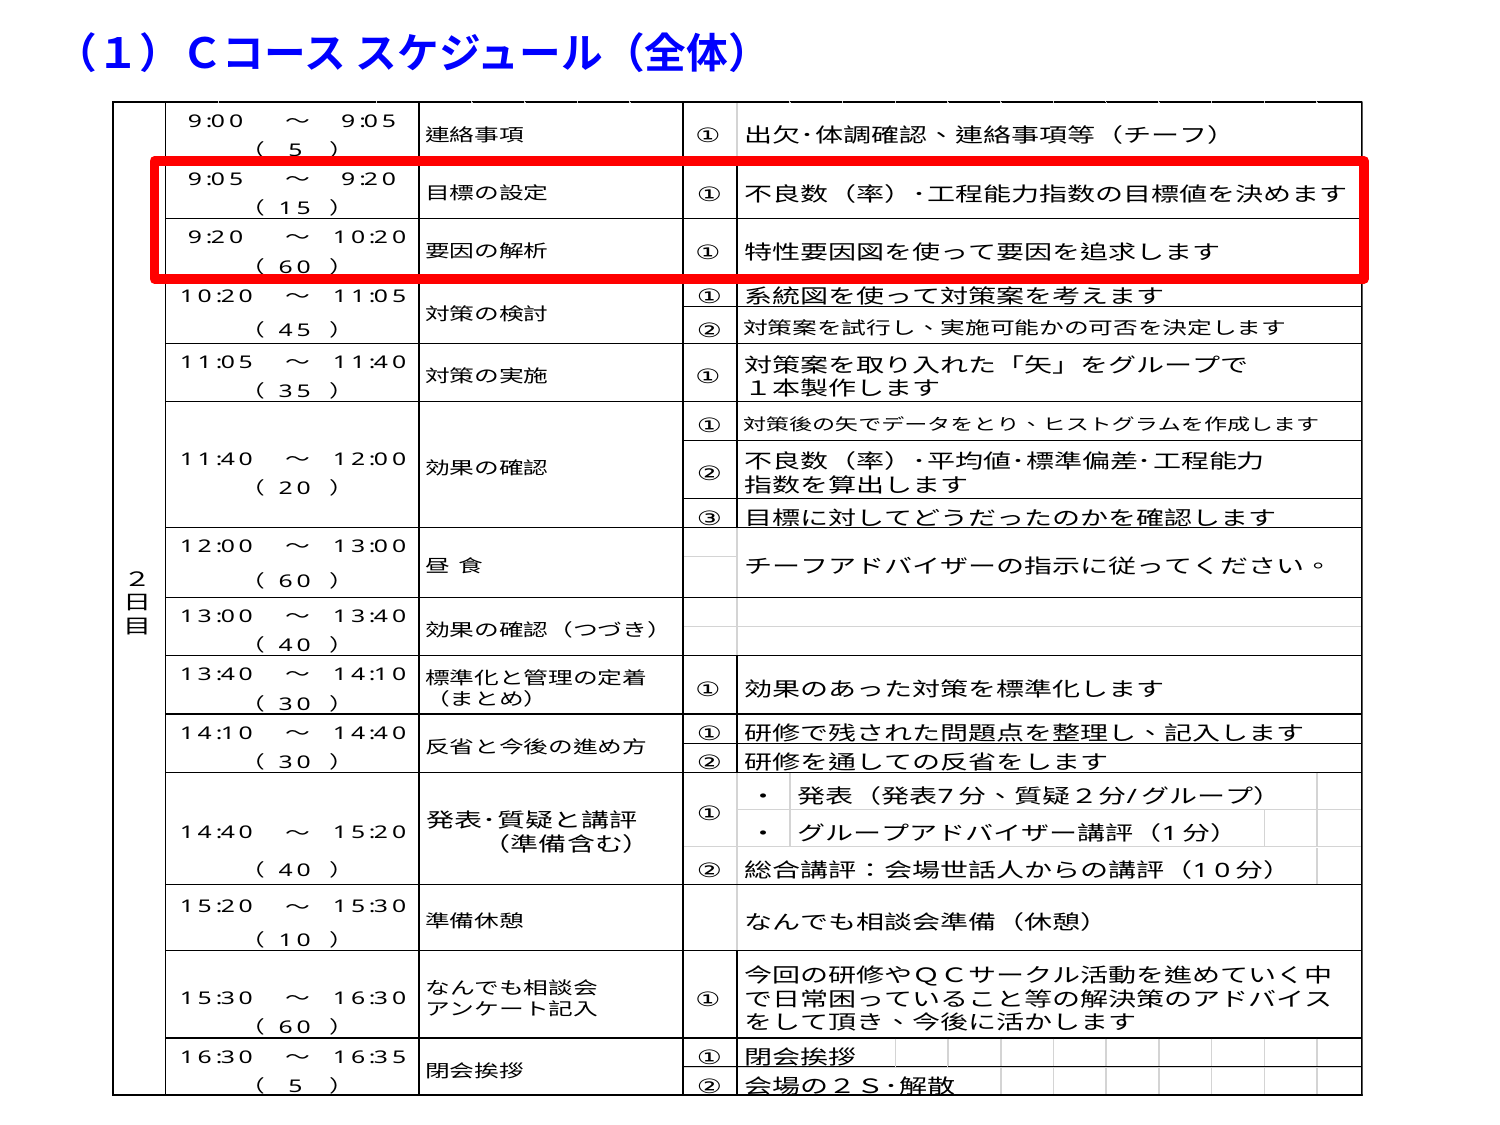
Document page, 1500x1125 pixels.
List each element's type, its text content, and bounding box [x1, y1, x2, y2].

picture [111, 101, 1365, 1098]
text_box （１）Ｃコース スケジュール（全体） [41, 19, 1022, 84]
